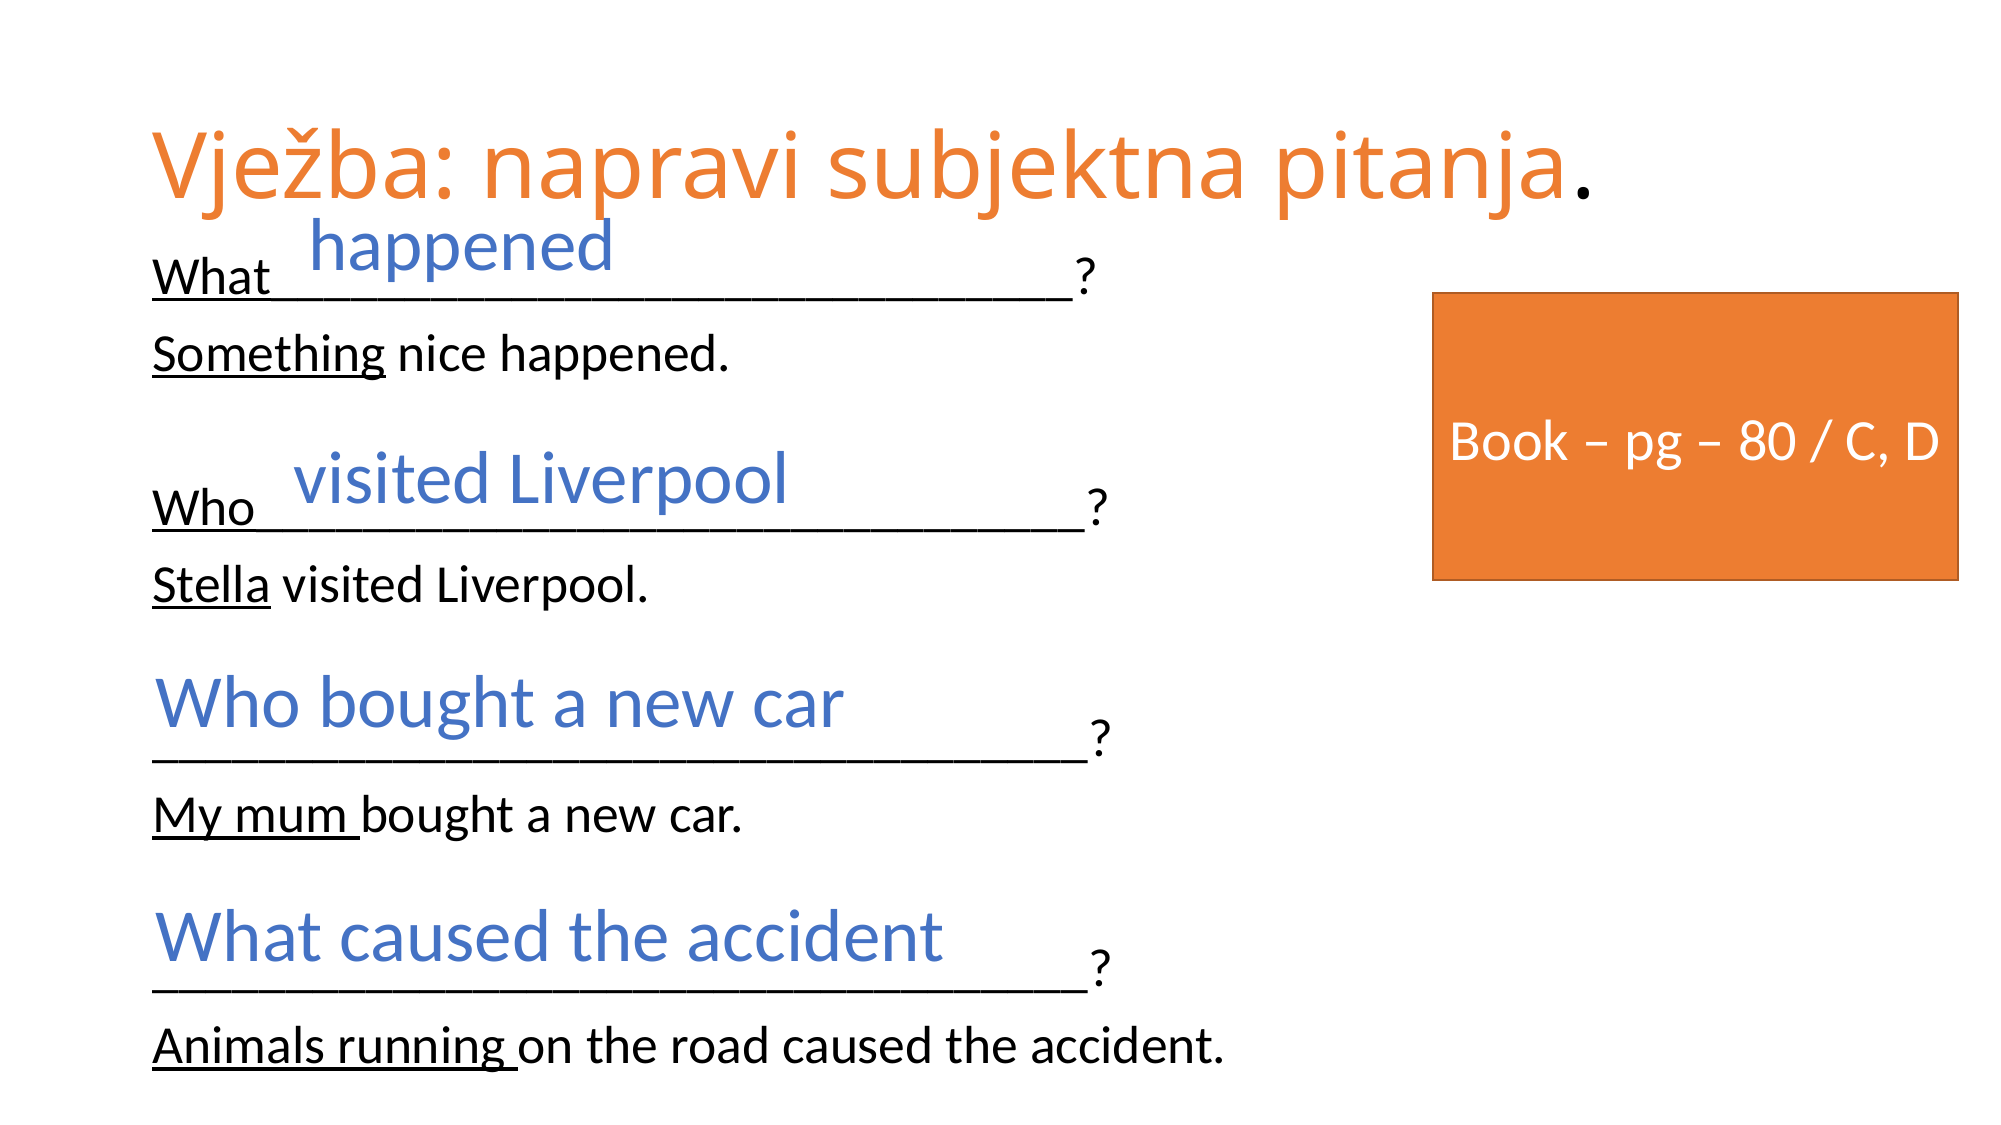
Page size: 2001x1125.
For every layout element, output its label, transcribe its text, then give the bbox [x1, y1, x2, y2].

text_box happened [292, 187, 632, 293]
text_box Book – pg – 80 / C, D [1432, 292, 1959, 581]
text_box What caused the accident [140, 879, 960, 985]
text_box Who bought a new car [140, 645, 861, 751]
text_box visited Liverpool [278, 421, 806, 527]
list What______________________________? Something nice happened. Who_______________________________? Stella visited Liverpool. ___________________________________? My mum bought a new car. ___________________________________? Animals running on the road caused the accident. [137, 240, 1863, 1087]
title Vježba: napravi subjektna pitanja. [137, 59, 1863, 240]
